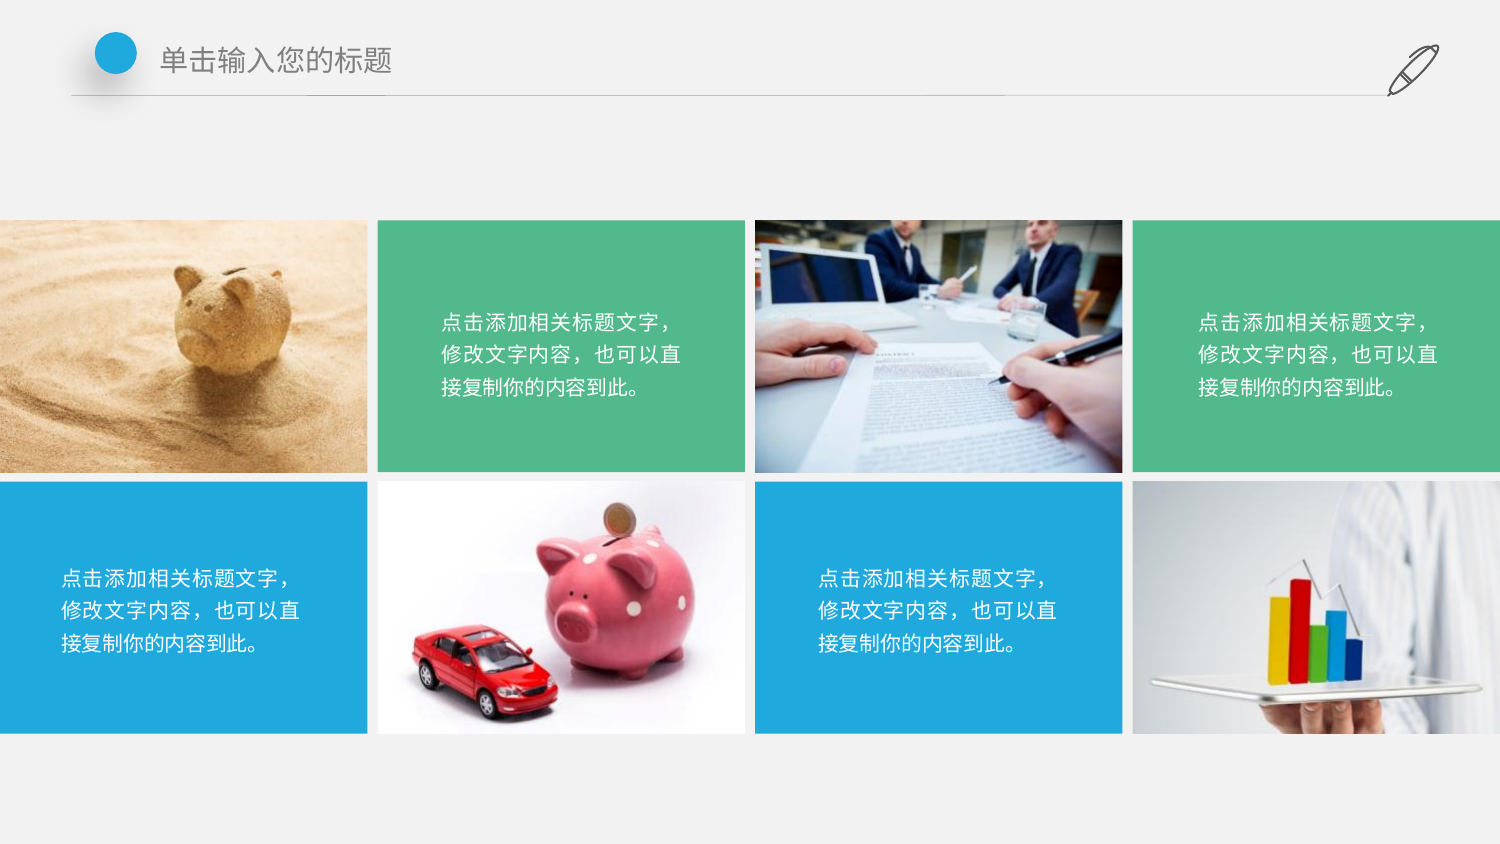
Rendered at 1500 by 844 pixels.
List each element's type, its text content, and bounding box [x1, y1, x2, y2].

text_box [0, 479, 369, 736]
text_box [753, 218, 1124, 474]
text_box 点击添加相关标题文字，修改文字内容，也可以直接复制你的内容到此。 [807, 552, 1069, 661]
text_box 单击输入您的标题 [145, 35, 511, 84]
text_box [1131, 479, 1500, 736]
text_box [376, 479, 747, 736]
text_box [753, 479, 1124, 736]
text_box [376, 218, 747, 474]
text_box 点击添加相关标题文字，修改文字内容，也可以直接复制你的内容到此。 [430, 296, 692, 405]
text_box [1131, 218, 1500, 474]
text_box 点击添加相关标题文字，修改文字内容，也可以直接复制你的内容到此。 [50, 552, 312, 661]
text_box [0, 218, 369, 474]
text_box 点击添加相关标题文字，修改文字内容，也可以直接复制你的内容到此。 [1188, 296, 1449, 405]
